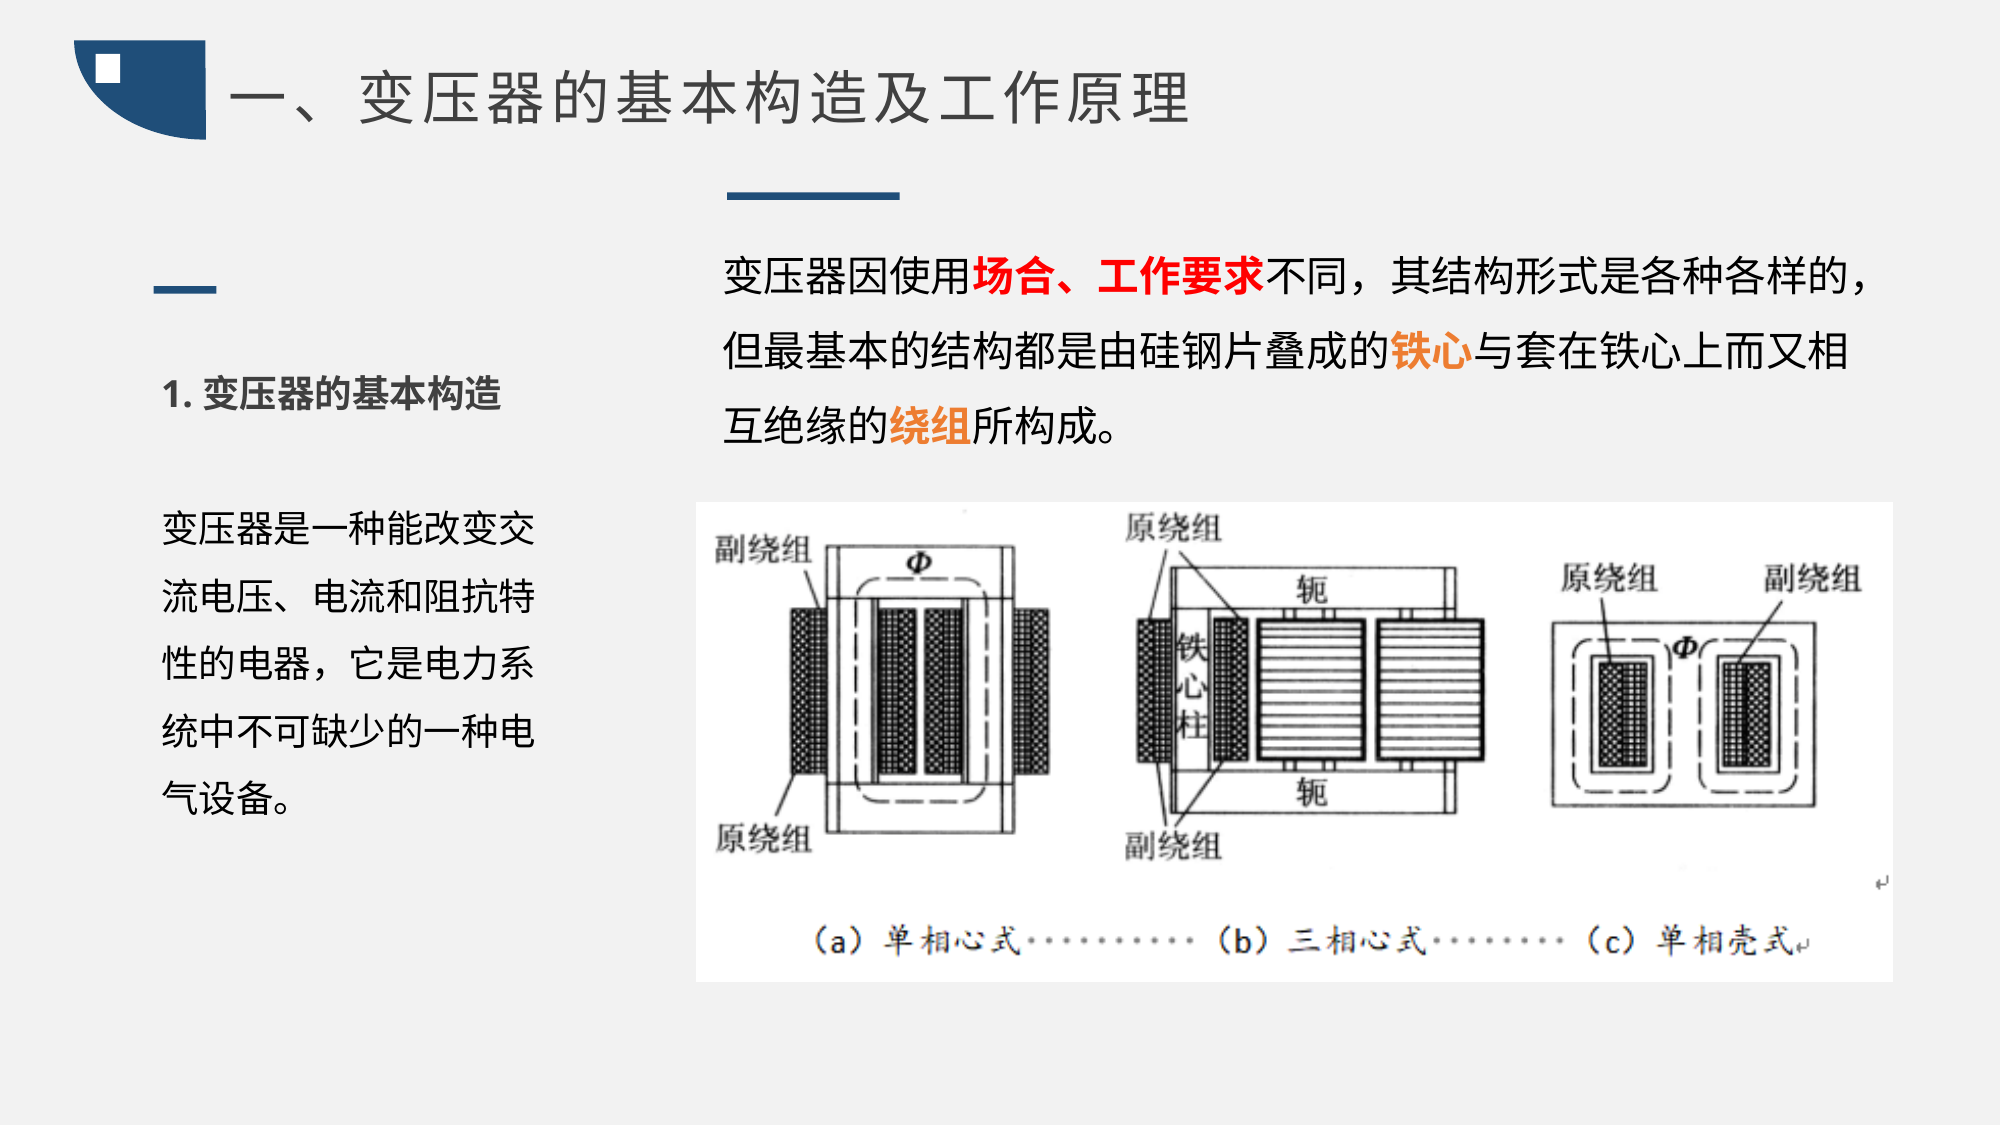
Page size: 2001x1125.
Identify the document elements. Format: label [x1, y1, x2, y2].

text_box [74, 0, 1226, 140]
text_box [146, 286, 564, 833]
picture [696, 502, 1893, 982]
text_box [707, 192, 1893, 460]
